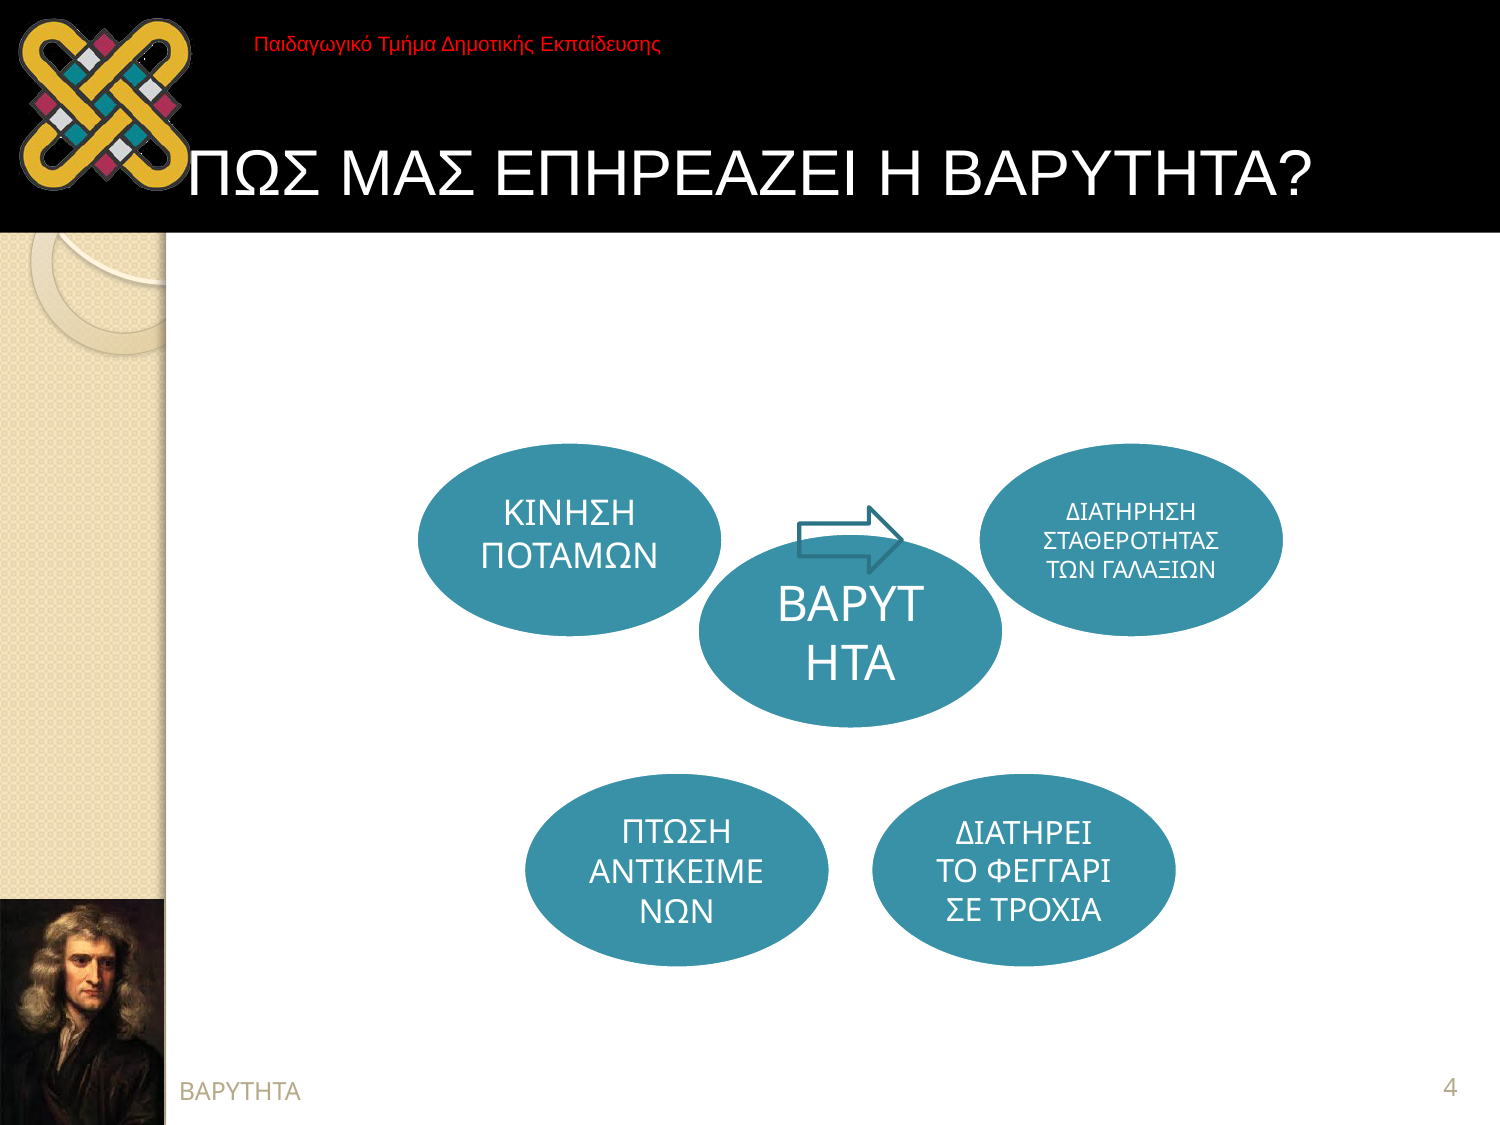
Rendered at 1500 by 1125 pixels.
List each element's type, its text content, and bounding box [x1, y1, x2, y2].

text_box Παιδαγωγικό Τμήμα Δημοτικής Εκπαίδευσης [239, 23, 676, 64]
picture [0, 0, 209, 209]
slide_number 4 [1413, 1034, 1488, 1113]
picture [0, 898, 165, 1125]
footer ΒΑΡΥΤΗΤΑ [172, 1034, 1413, 1113]
title ΠΩΣ ΜΑΣ ΕΠΗΡΕΑΖΕΙ Η ΒΑΡΥΤΗΤΑ? [0, 0, 1500, 233]
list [235, 237, 1466, 1026]
